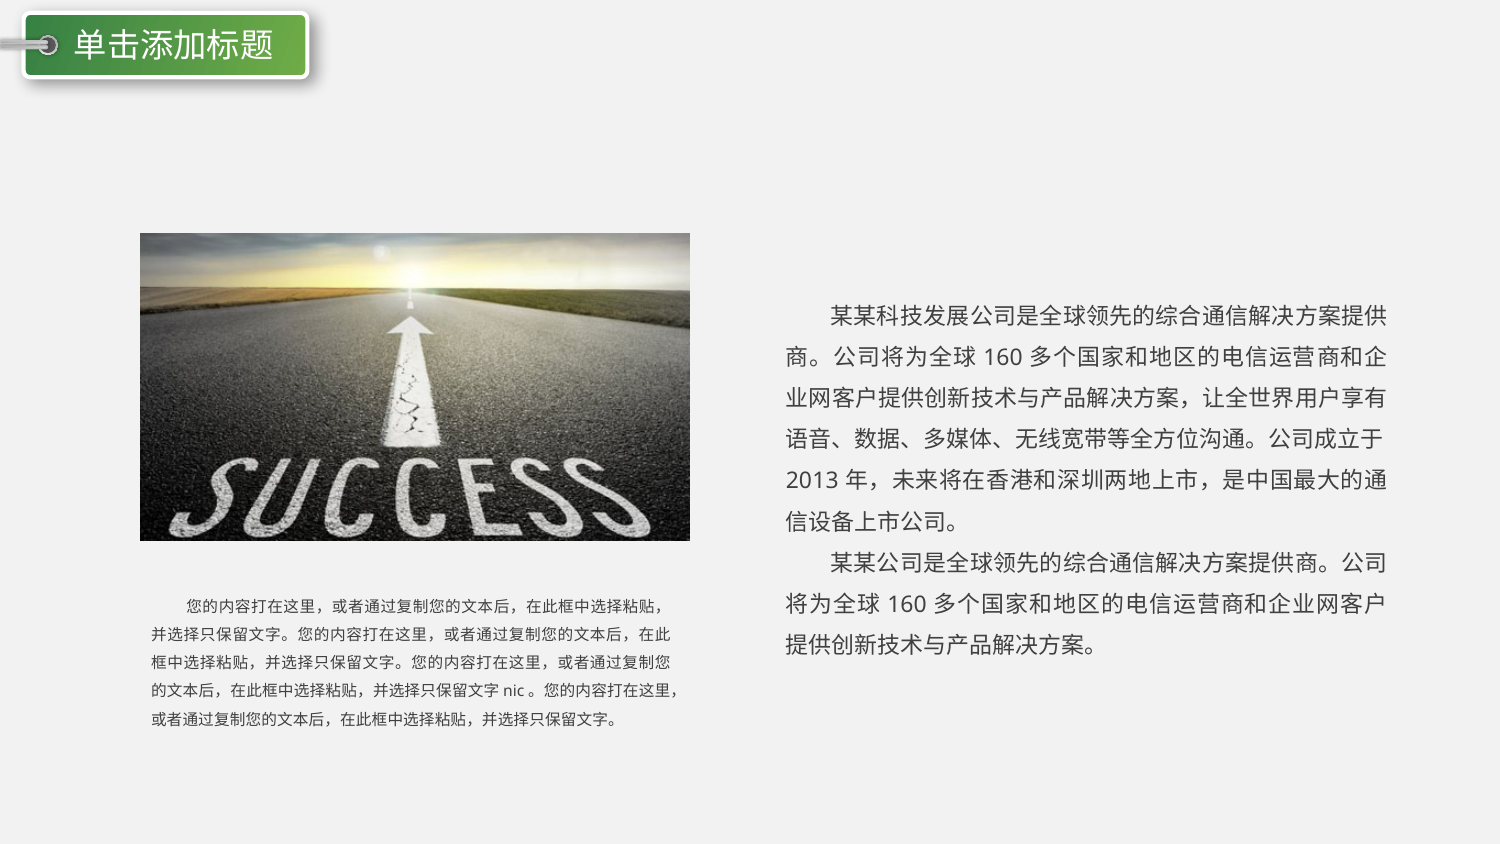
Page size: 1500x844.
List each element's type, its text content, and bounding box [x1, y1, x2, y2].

text_box 某某科技发展公司是全球领先的综合通信解决方案提供商。公司将为全球160多个国家和地区的电信运营商和企业网客户提供创新技术与产品解决方案，让全世界用户享有语音、数据、多媒体、无线宽带等全方位沟通。公司成立于2013年，未来将在香港和深圳两地上市，是中国最大的通信设备上市公司。 某某公司是全球领先的综合通信解决方案提供商。公司将为全球160多个国家和地区的电信运营商和企业网客户提供创新技术与产品解决方案。 [785, 287, 1389, 659]
text_box [22, 11, 309, 79]
text_box 您的内容打在这里，或者通过复制您的文本后，在此框中选择粘贴，并选择只保留文字。您的内容打在这里，或者通过复制您的文本后，在此框中选择粘贴，并选择只保留文字。您的内容打在这里，或者通过复制您的文本后，在此框中选择粘贴，并选择只保留文字nic。您的内容打在这里，或者通过复制您的文本后，在此框中选择粘贴，并选择只保留文字。 [136, 579, 686, 736]
picture [140, 233, 690, 541]
text_box 单击添加标题 [39, 17, 308, 72]
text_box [38, 35, 58, 55]
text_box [0, 40, 48, 49]
